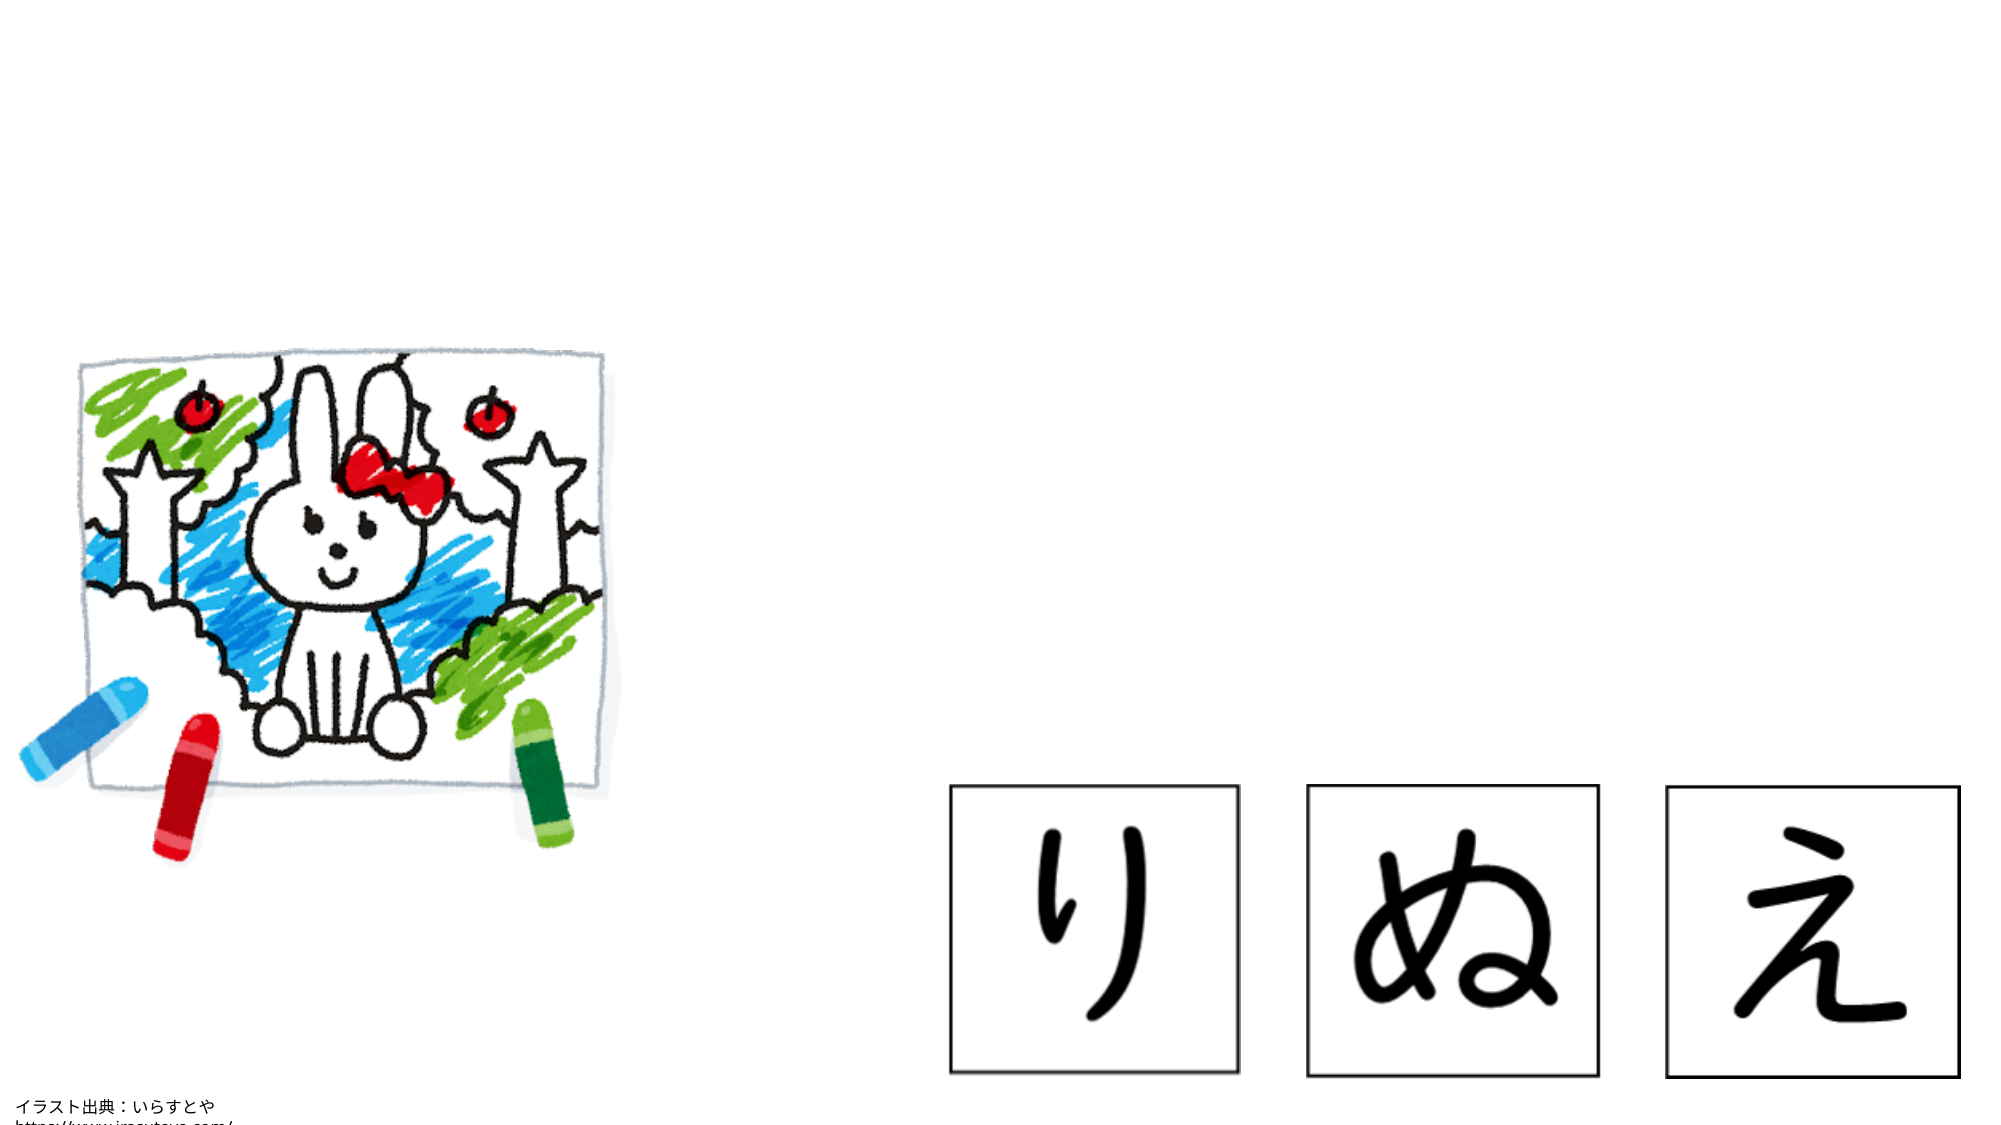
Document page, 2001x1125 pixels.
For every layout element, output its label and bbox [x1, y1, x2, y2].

list [0, 329, 638, 881]
picture [1665, 784, 1961, 1079]
picture [1306, 783, 1602, 1080]
picture [948, 784, 1241, 1077]
